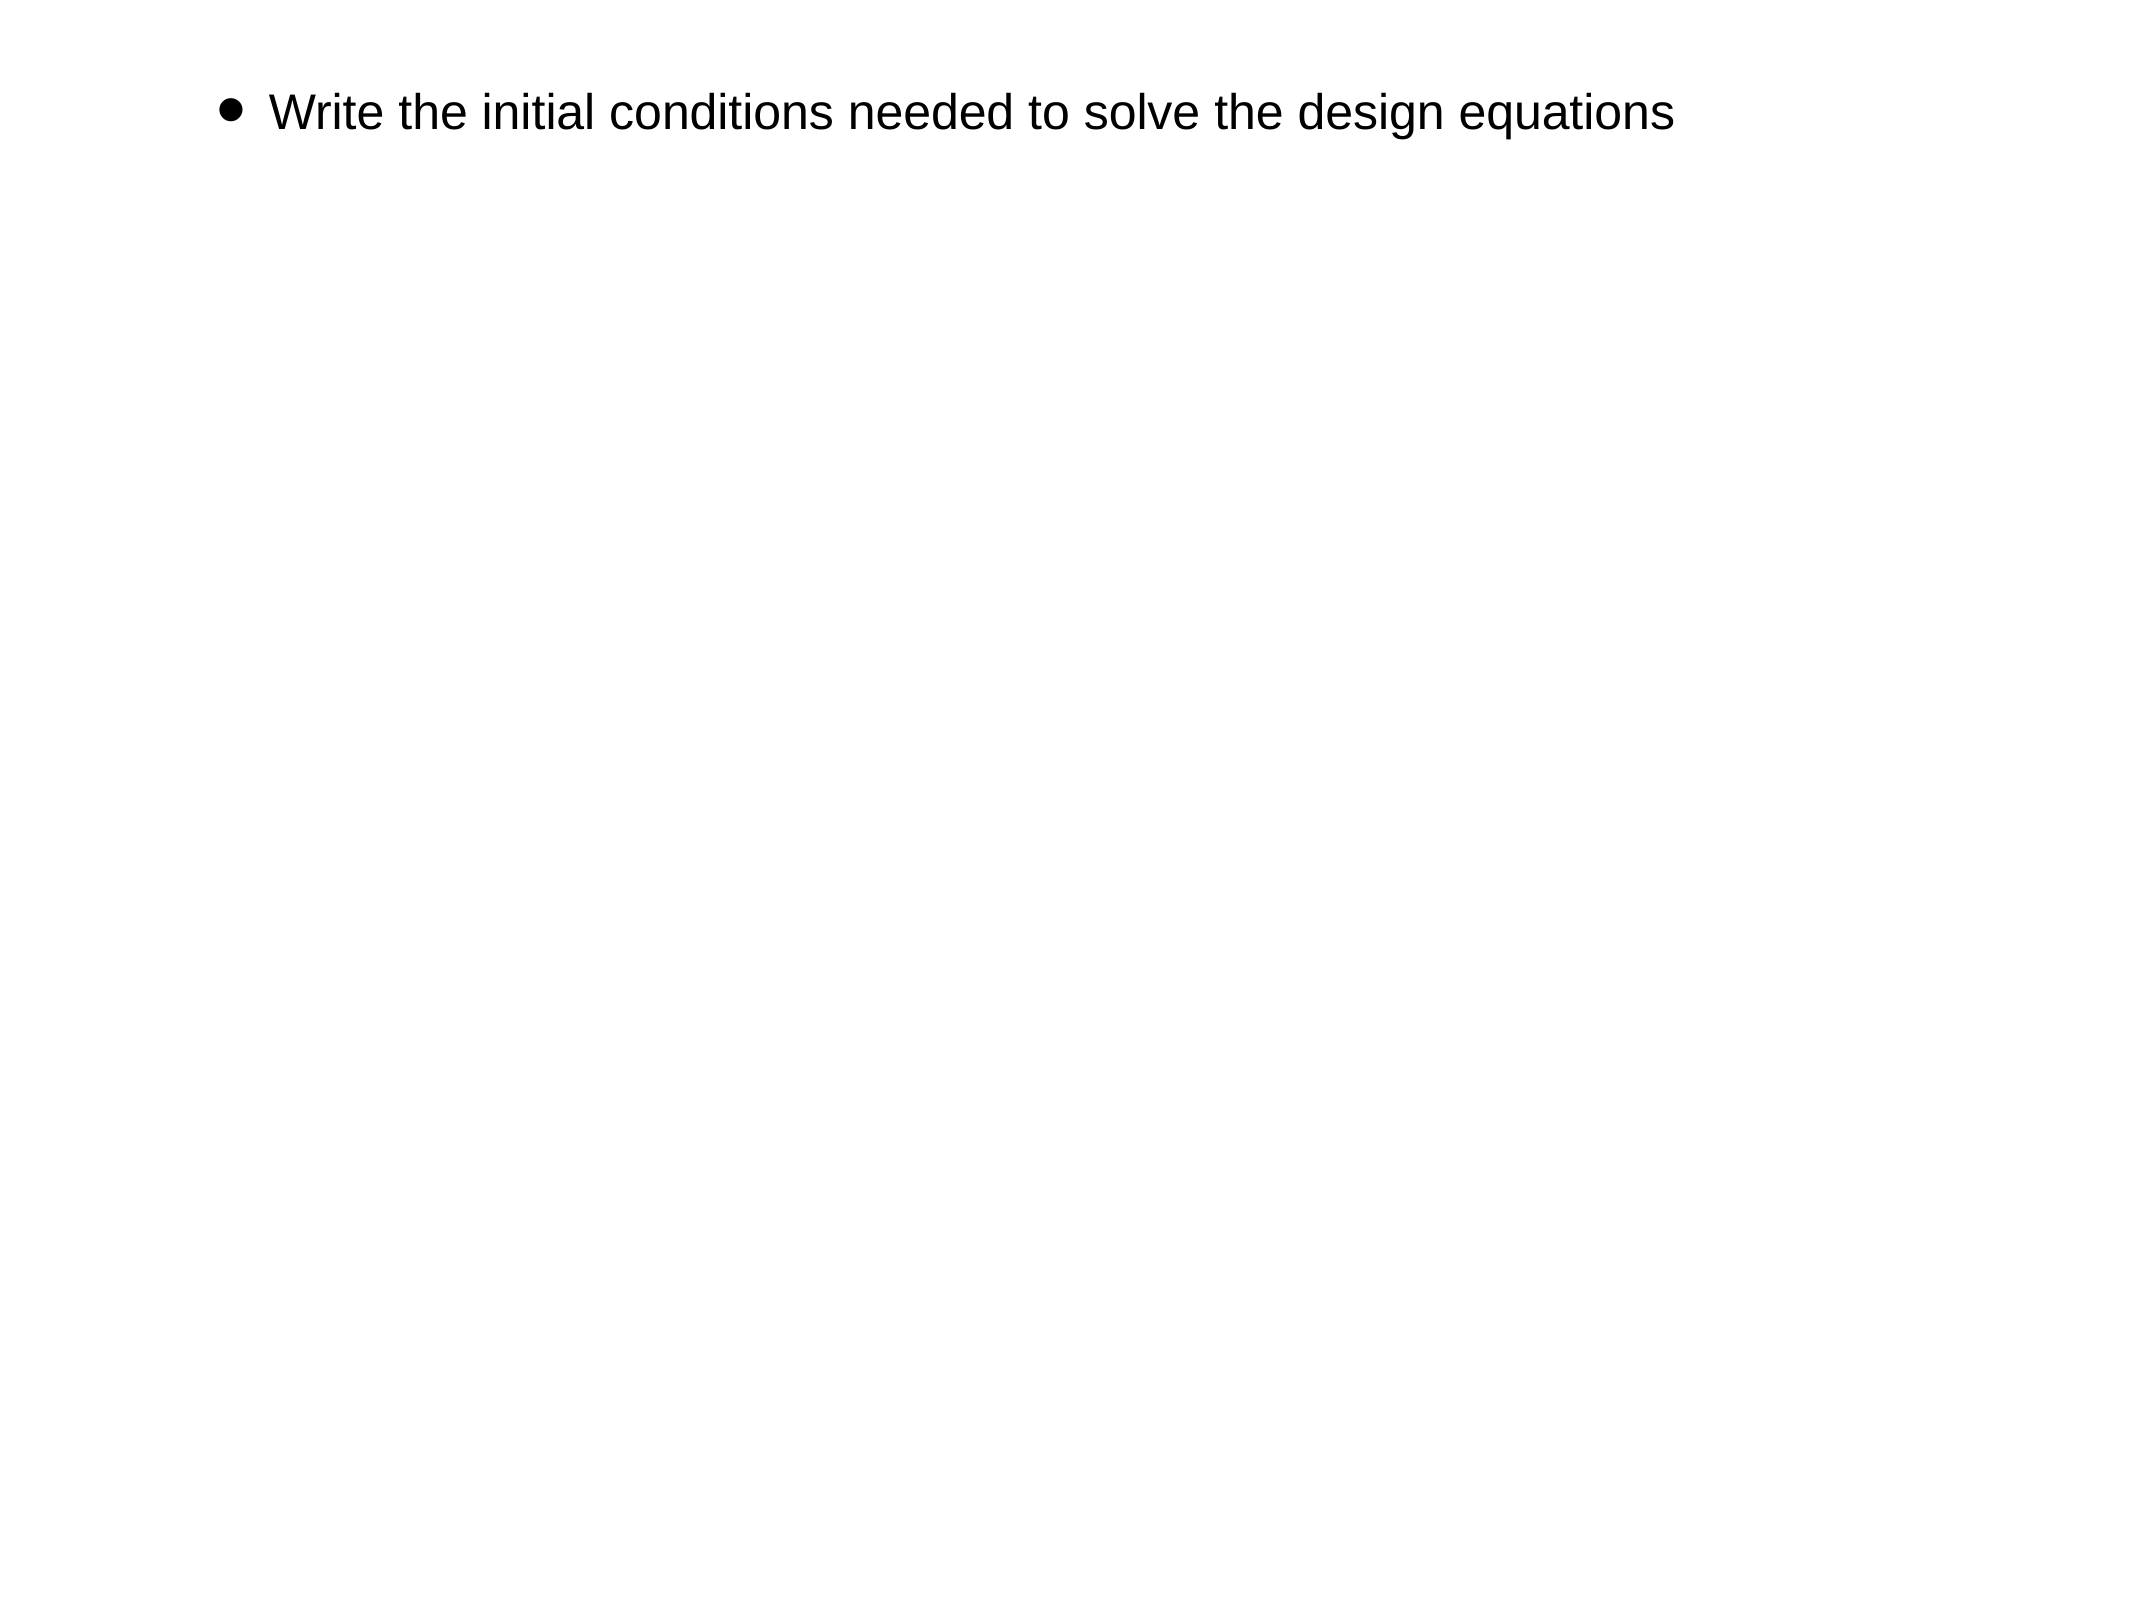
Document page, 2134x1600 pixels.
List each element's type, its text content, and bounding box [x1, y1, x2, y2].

list Write the initial conditions needed to solve the design equations [208, 70, 1925, 1478]
